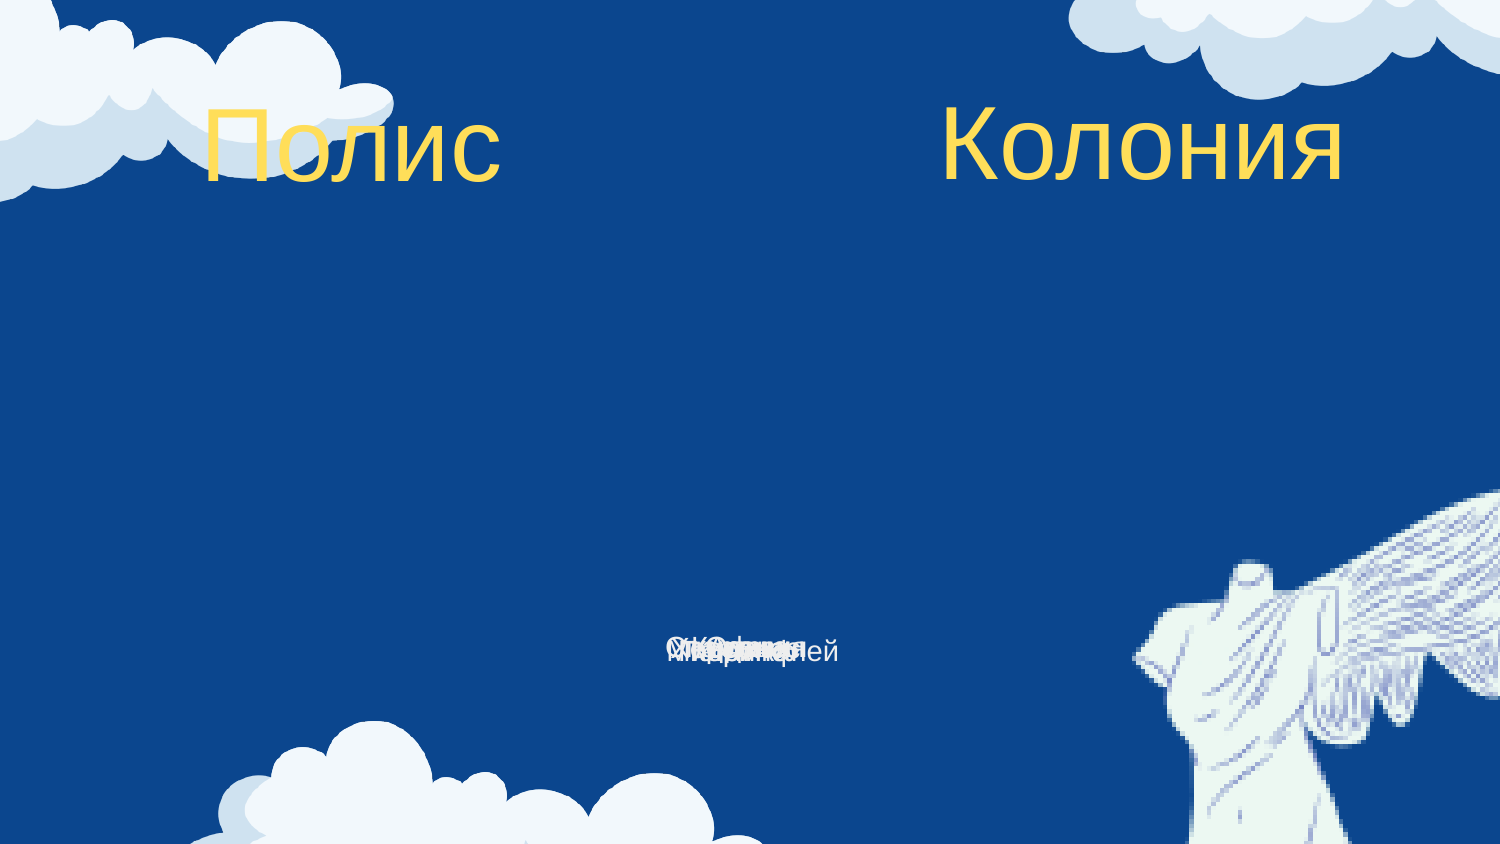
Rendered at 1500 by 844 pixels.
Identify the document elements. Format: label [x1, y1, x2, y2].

picture [1067, 0, 1500, 104]
picture [1053, 485, 1500, 844]
picture [0, 0, 401, 74]
picture [172, 714, 774, 844]
text_box [0, 74, 1500, 664]
